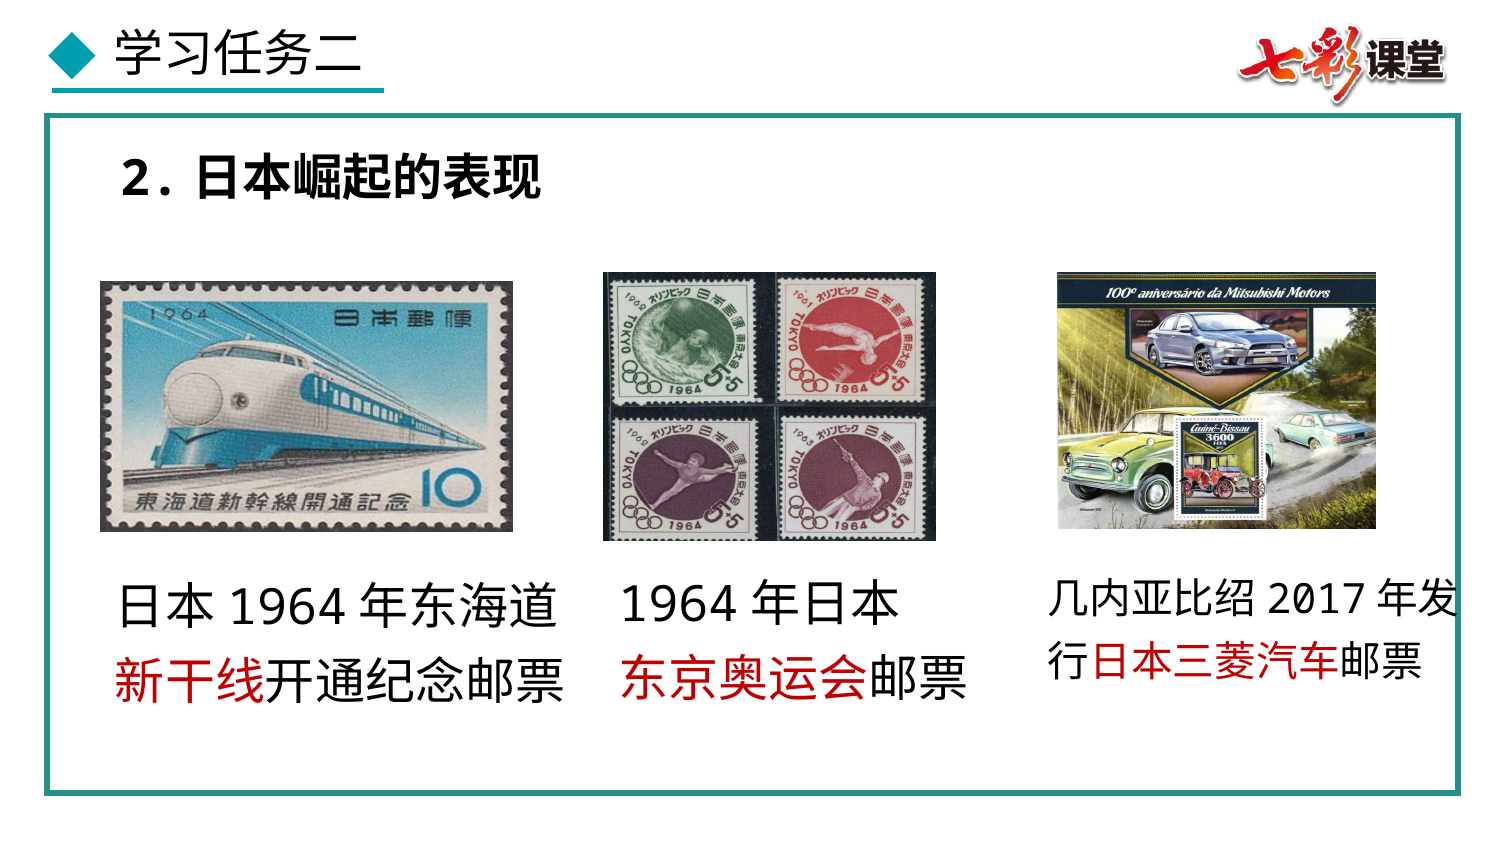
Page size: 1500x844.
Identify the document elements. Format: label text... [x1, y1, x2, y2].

text_box 2.日本崛起的表现 [105, 138, 557, 213]
picture [1234, 20, 1451, 108]
picture [603, 272, 937, 542]
text_box 日本1964年东海道 新干线开通纪念邮票 [100, 552, 632, 717]
picture [99, 281, 513, 533]
text_box 几内亚比绍2017年发 行日本三菱汽车邮票 [1032, 552, 1481, 692]
text_box 1964年日本 东京奥运会邮票 [603, 548, 1158, 714]
picture [1056, 272, 1376, 530]
text_box [46, 114, 1459, 794]
